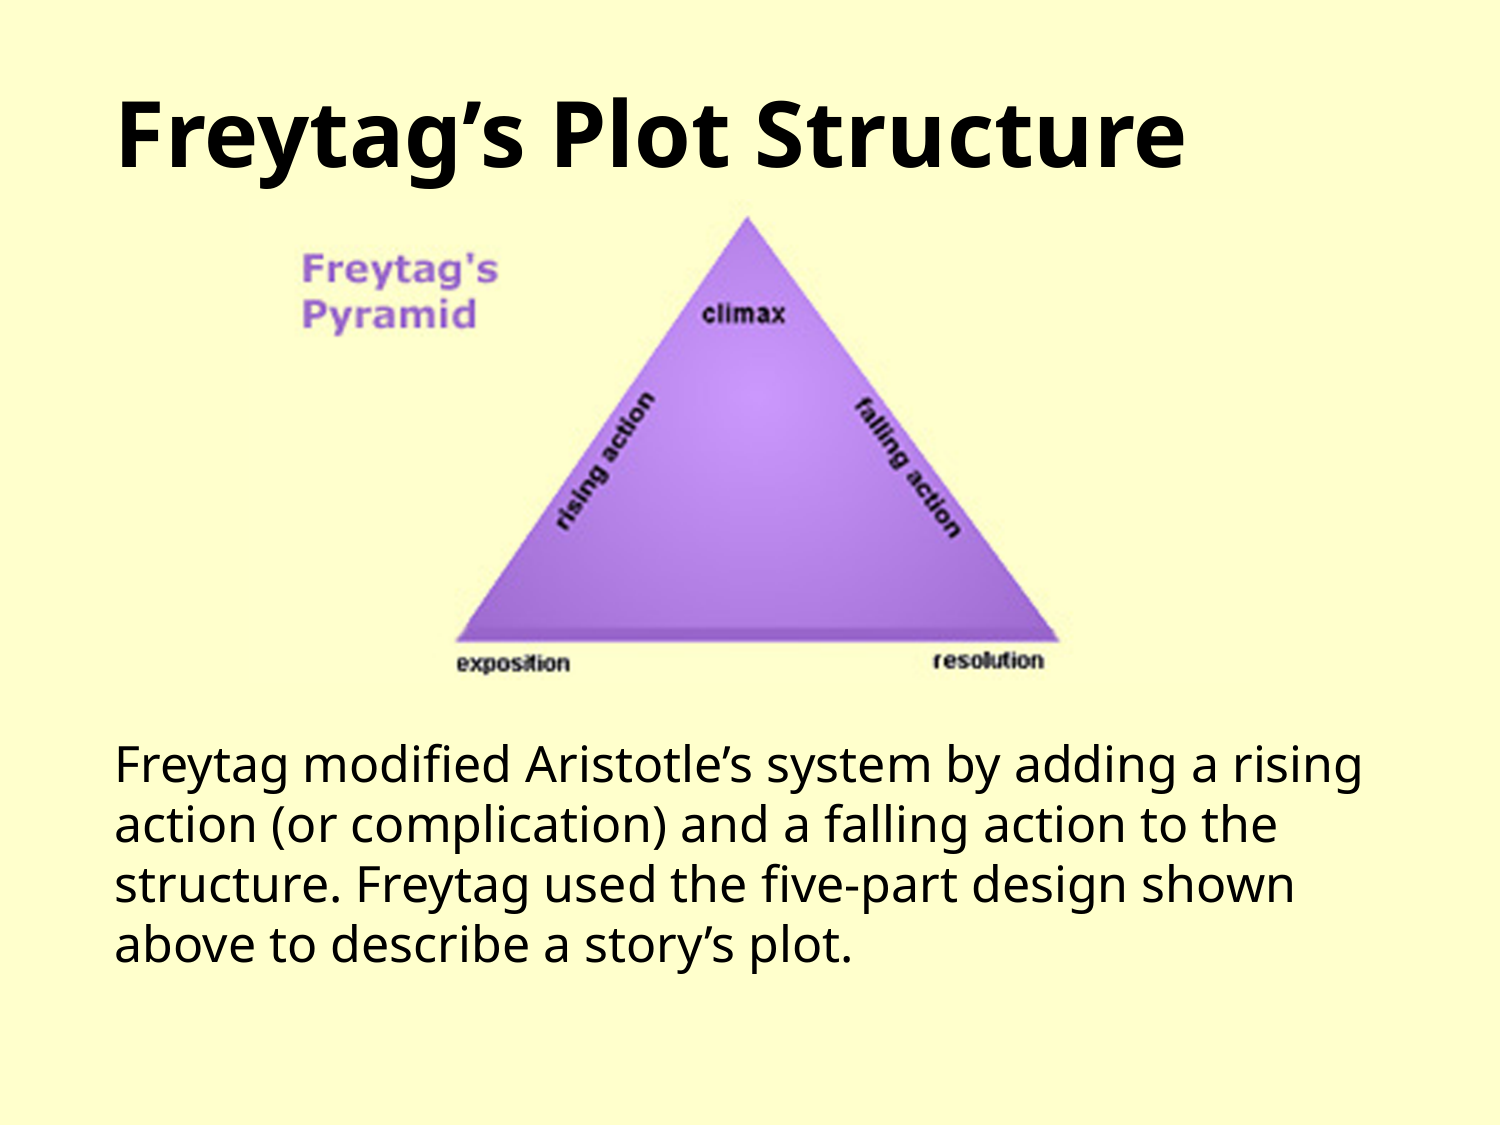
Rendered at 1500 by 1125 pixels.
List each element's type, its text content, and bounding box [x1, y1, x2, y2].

title Freytag’s Plot Structure [99, 37, 1375, 225]
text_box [249, 199, 1251, 684]
text_box Freytag modified Aristotle’s system by adding a rising action (or complication) and a falling action to the structure. Freytag used the five-part design shown above to describe a story’s plot. [99, 724, 1400, 980]
